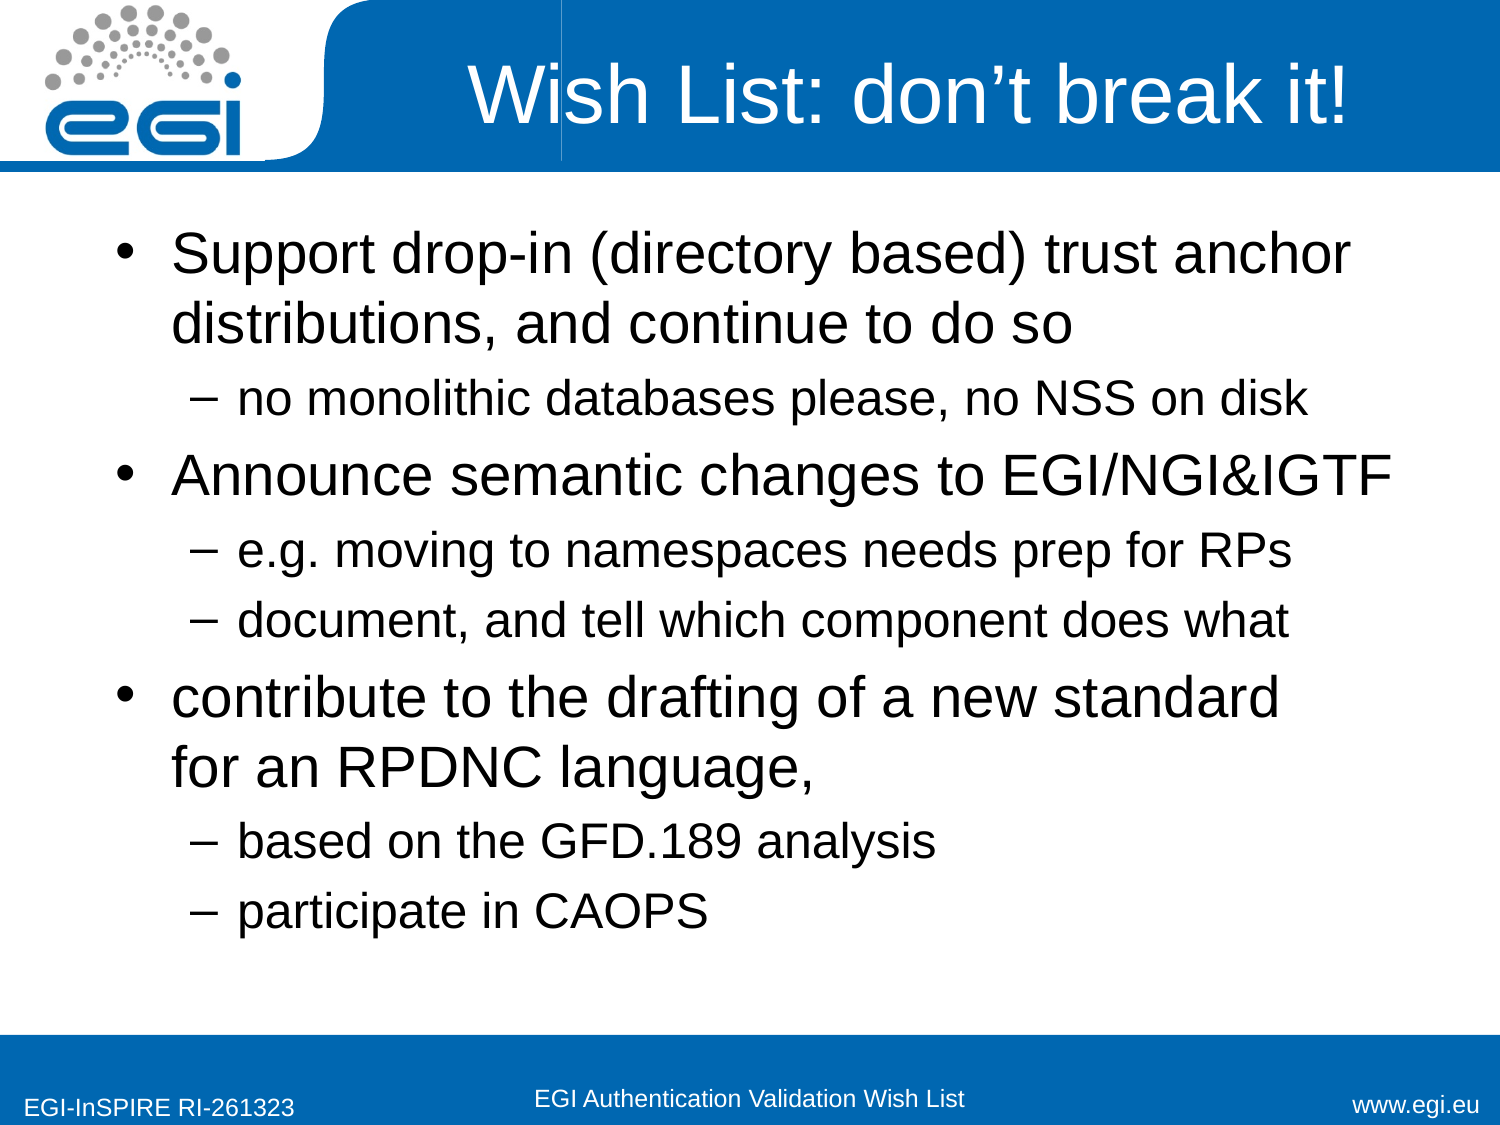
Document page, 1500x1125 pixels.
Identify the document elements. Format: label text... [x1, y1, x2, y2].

footer EGI Authentication Validation Wish List [512, 1070, 988, 1125]
list Support drop-in (directory based) trust anchor distributions, and continue to do so no monolithic databases please, no NSS on disk Announce semantic changes to EGI/NGI&IGTF e.g. moving to namespaces needs prep for RPs document, and tell which component does what contribute to the drafting of a new standard for an RPDNC language, based on the GFD.189 analysis participate in CAOPS [100, 207, 1426, 951]
picture [0, 0, 265, 161]
title Wish List: don’t break it! [348, 18, 1471, 162]
